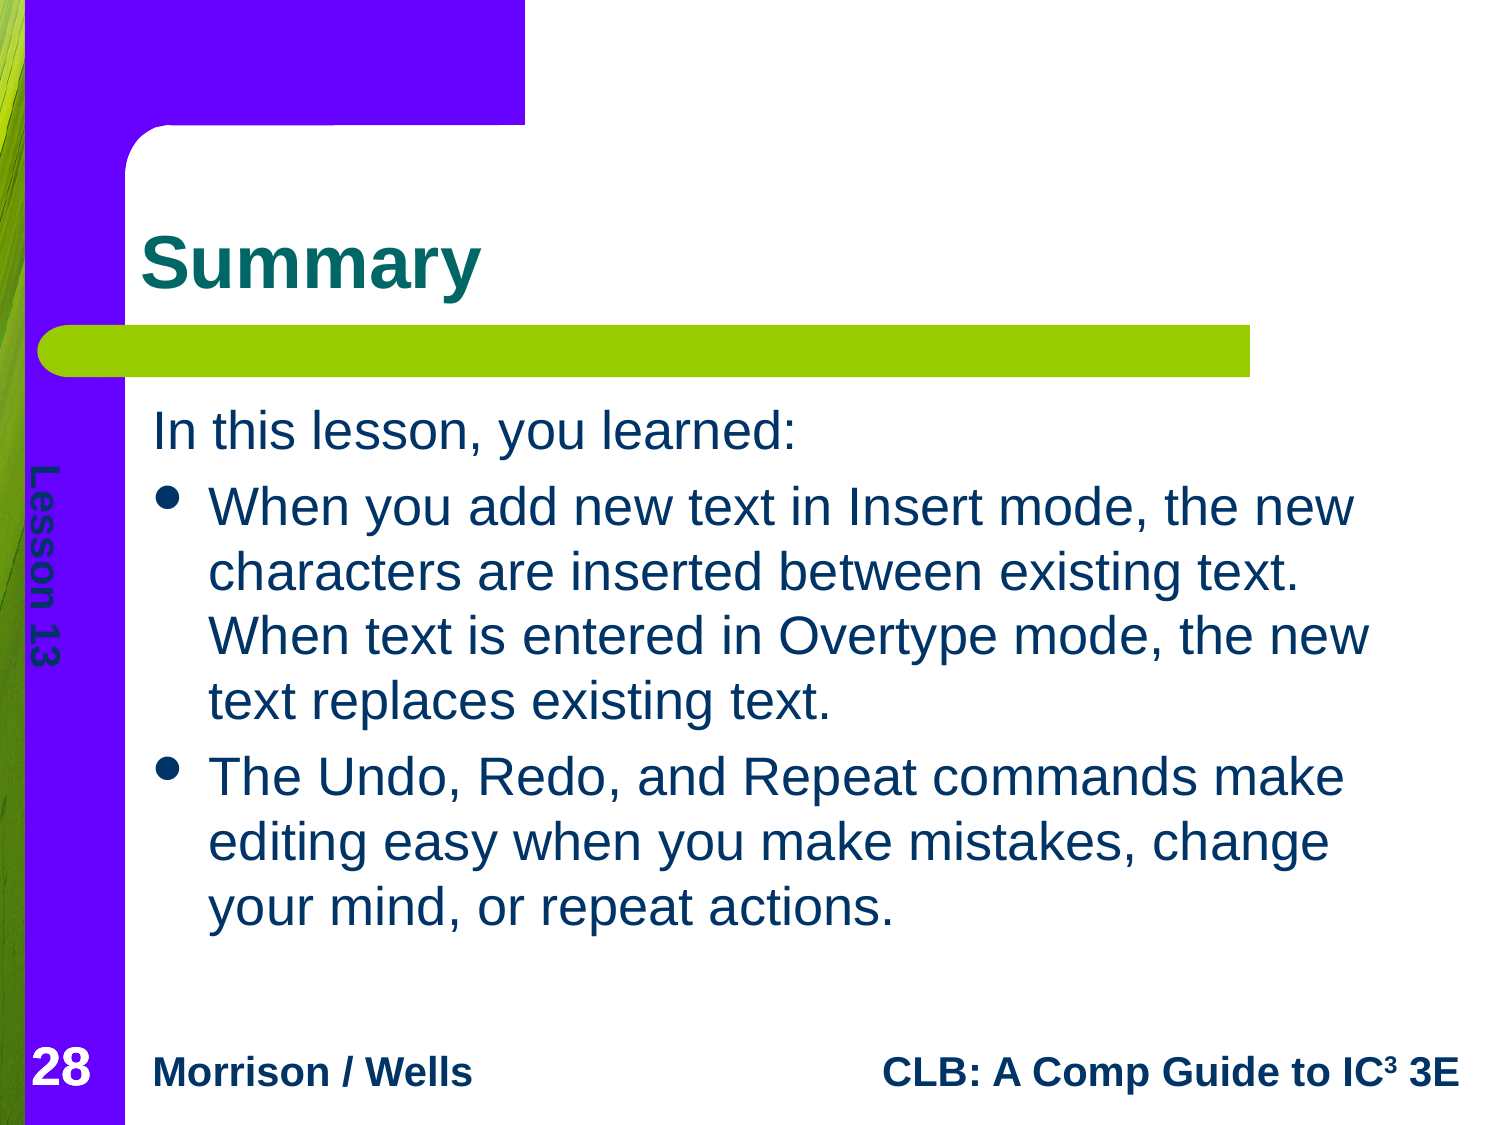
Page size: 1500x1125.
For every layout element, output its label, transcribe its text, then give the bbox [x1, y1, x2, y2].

picture [0, 0, 25, 1125]
title Summary [124, 124, 1426, 313]
text_box 28 [13, 1023, 111, 1105]
list In this lesson, you learned: When you add new text in Insert mode, the new characters are inserted between existing text. When text is entered in Overtype mode, the new text replaces existing text. The Undo, Redo, and Repeat commands make editing easy when you make mistakes, change your mind, or repeat actions. [137, 387, 1400, 999]
